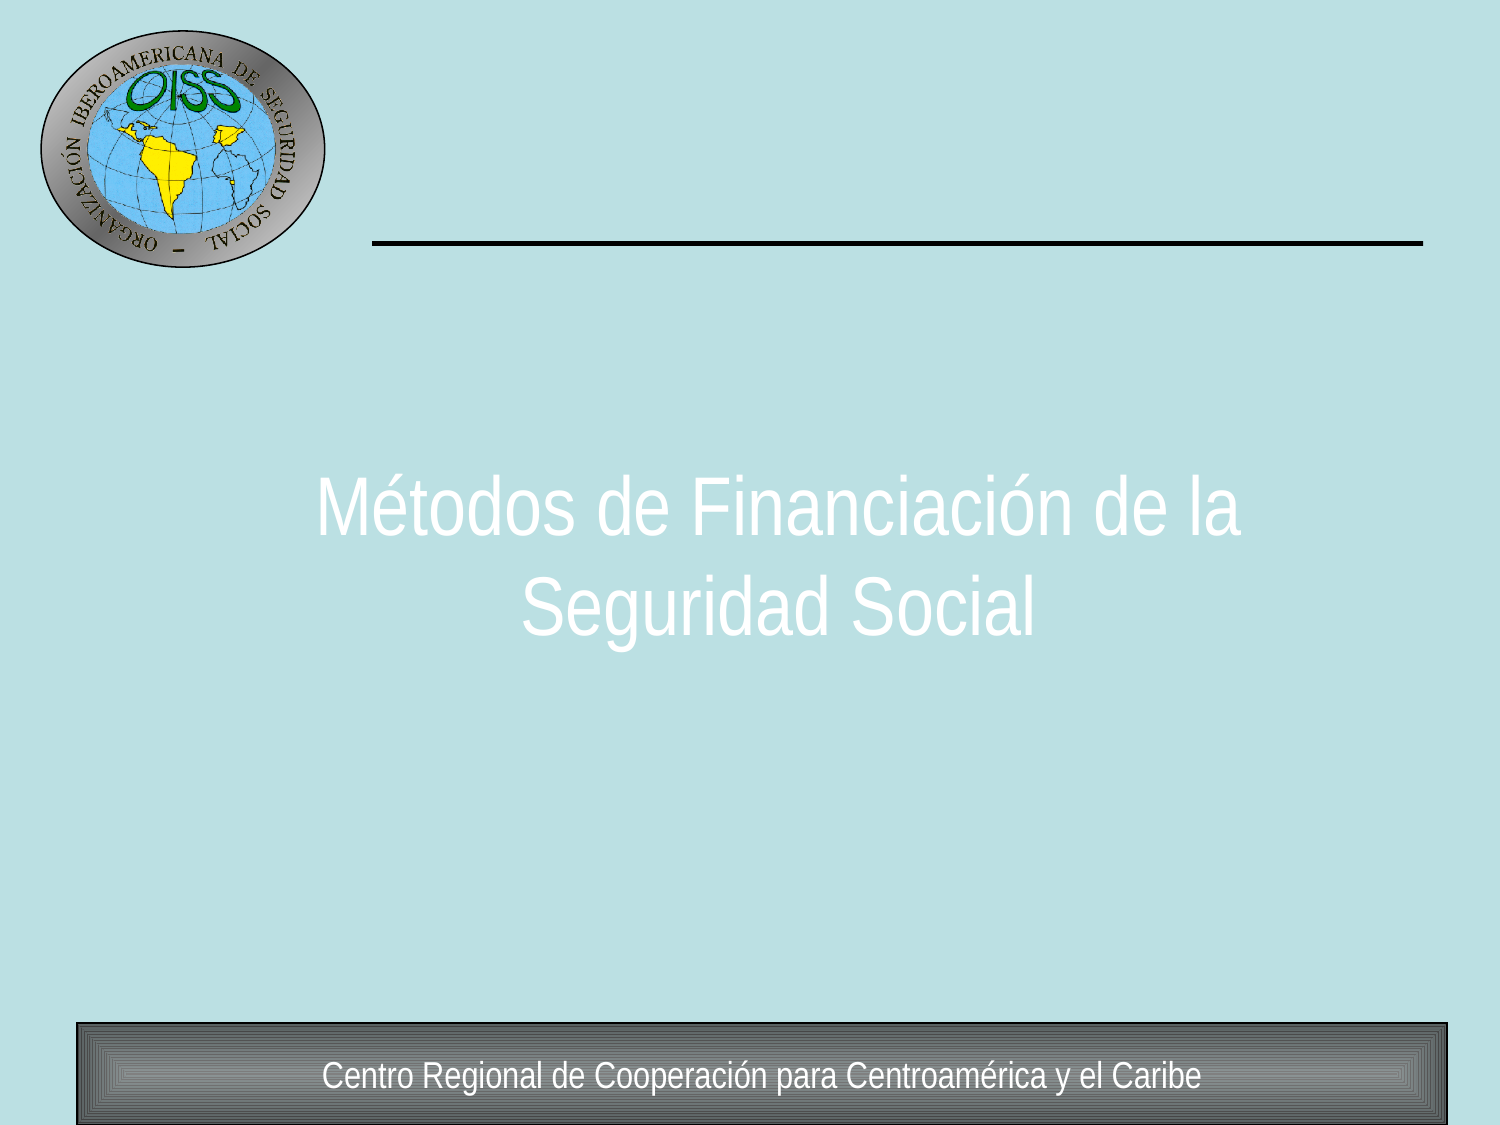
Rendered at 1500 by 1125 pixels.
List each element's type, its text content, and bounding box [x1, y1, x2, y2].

subtitle Métodos de Financiación de la Seguridad Social [253, 444, 1305, 733]
picture [53, 42, 302, 263]
